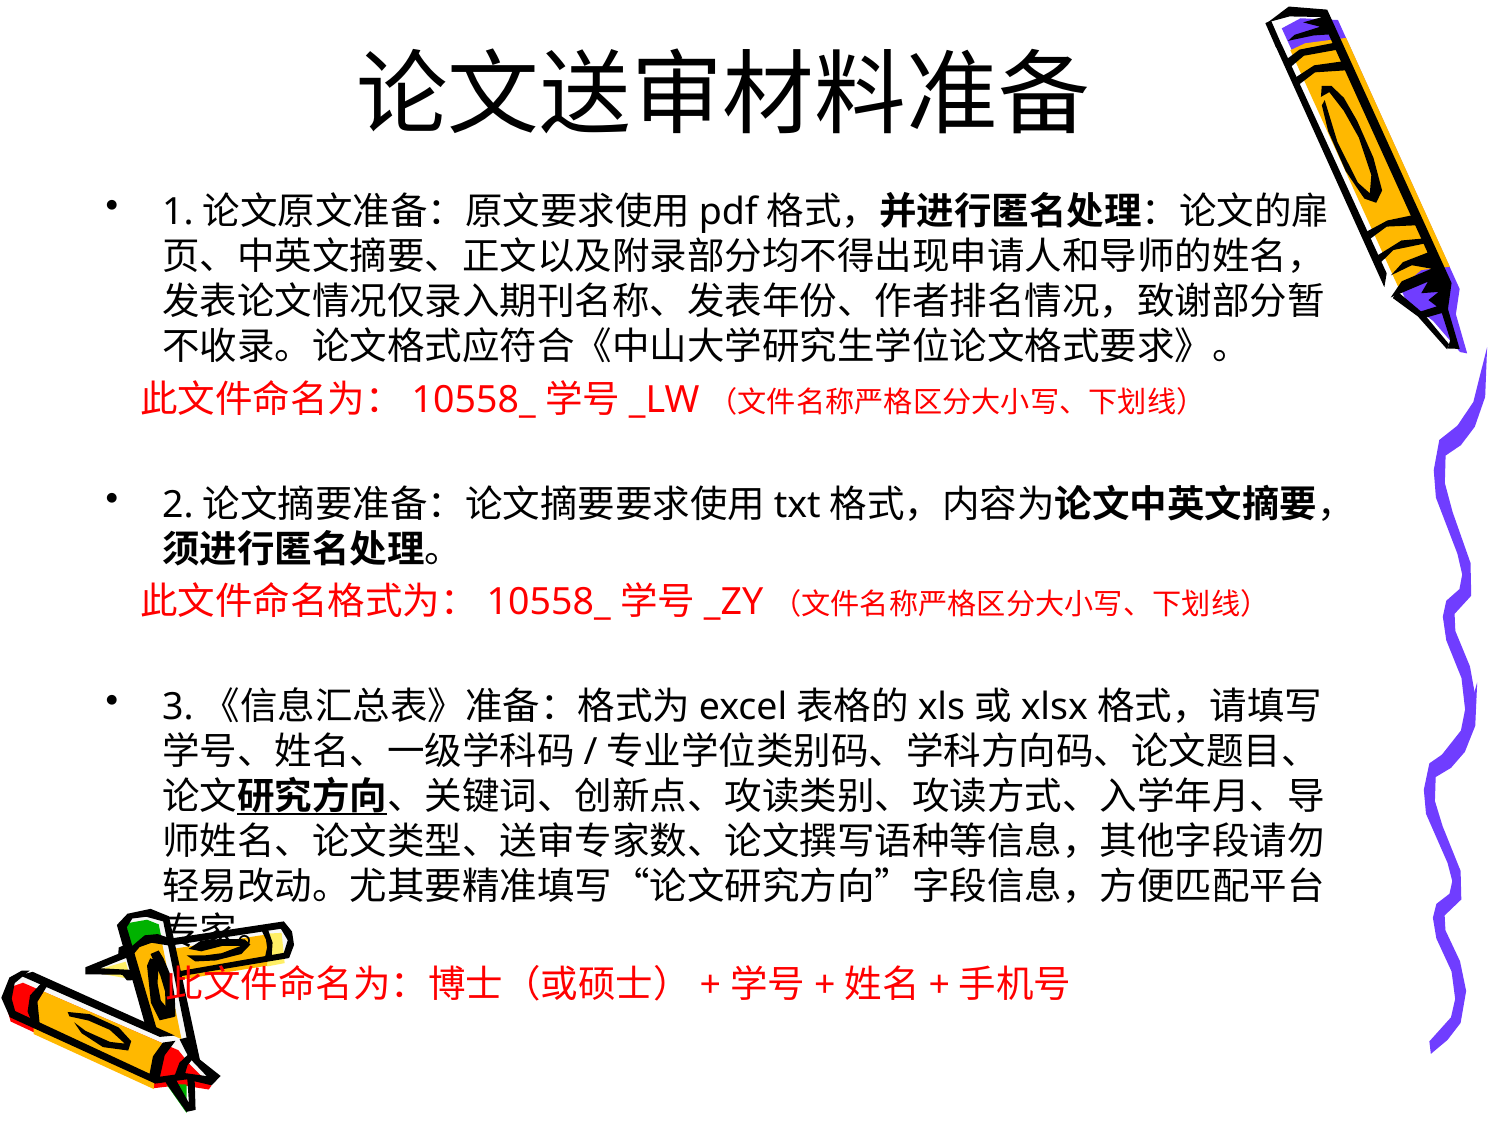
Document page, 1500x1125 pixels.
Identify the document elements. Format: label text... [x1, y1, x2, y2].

title 论文送审材料准备 [117, 45, 1246, 153]
list 1.论文原文准备：原文要求使用pdf格式，并进行匿名处理：论文的扉页、中英文摘要、正文以及附录部分均不得出现申请人和导师的姓名，发表论文情况仅录入期刊名称、发表年份、作者排名情况，致谢部分暂不收录。论文格式应符合《中山大学研究生学位论文格式要求》。 此文件命名为：10558_学号_LW（文件名称严格区分大小写、下划线） 2.论文摘要准备：论文摘要要求使用txt格式，内容为论文中英文摘要，须进行匿名处理。 此文件命名格式为：10558_学号_ZY（文件名称严格区分大小写、下划线） 3.《信息汇总表》准备：格式为excel表格的xls或xlsx格式，请填写学号、姓名、一级学科码/专业学位类别码、学科方向码、论文题目、论文研究方向、关键词、创新点、攻读类别、攻读方式、入学年月、导师姓名、论文类型、送审专家数、论文撰写语种等信息，其他字段请勿轻易改动。尤其要精准填写“论文研究方向”字段信息，方便匹配平台专家。 此文件命名为：博士（或硕士）+学号+姓名+手机号 [90, 179, 1354, 1125]
